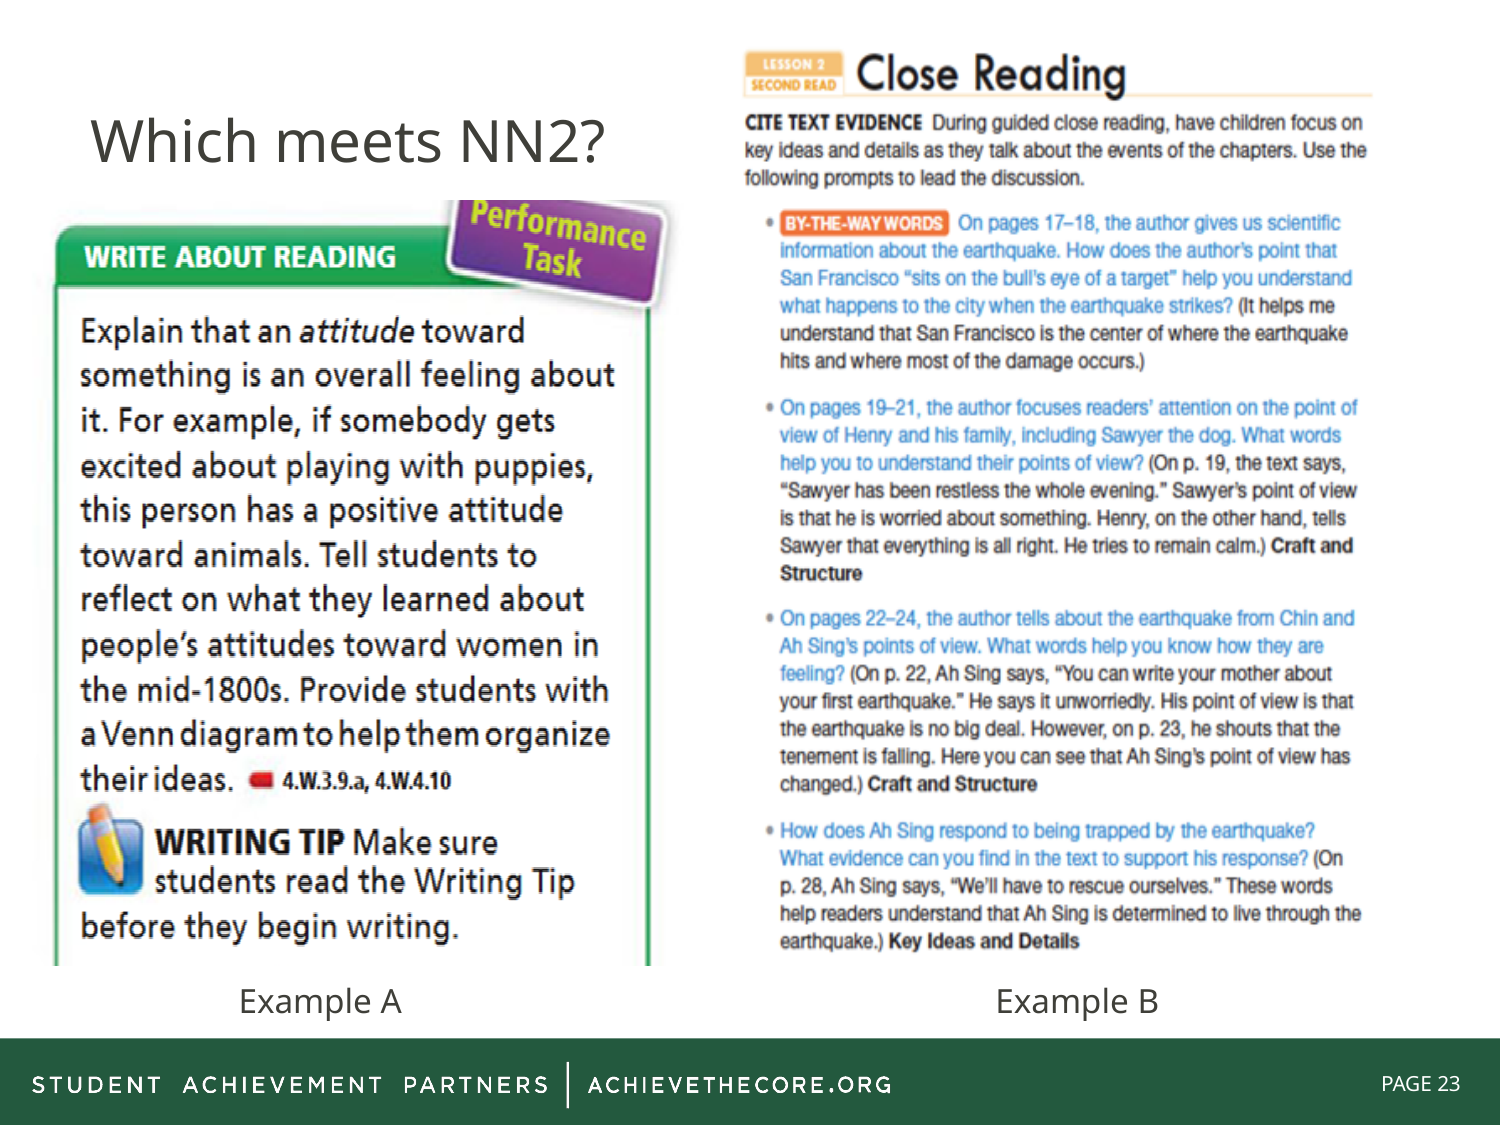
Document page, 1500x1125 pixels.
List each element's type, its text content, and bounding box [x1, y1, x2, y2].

list Example A [0, 966, 655, 1034]
picture [12, 1055, 911, 1112]
title Which meets NN2? [75, 45, 706, 209]
picture [13, 44, 1426, 1006]
list Example B [743, 990, 1412, 1034]
